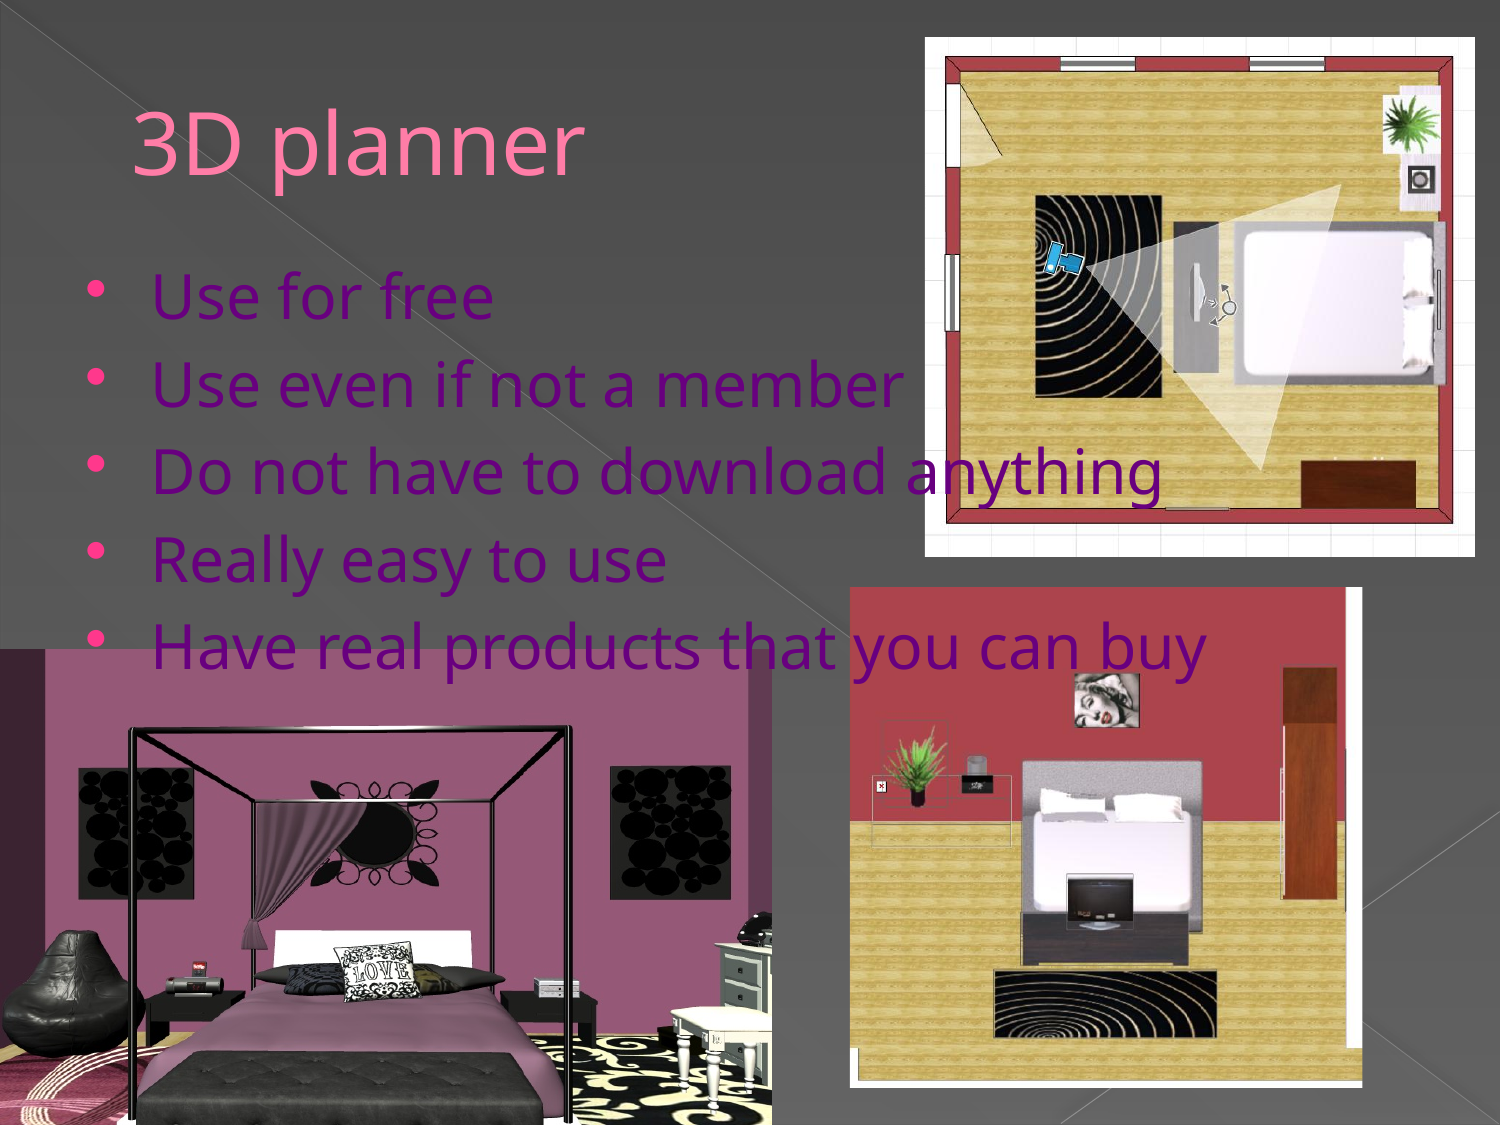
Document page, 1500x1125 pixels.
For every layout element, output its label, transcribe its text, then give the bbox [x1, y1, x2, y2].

picture [0, 649, 772, 1125]
list Use for free Use even if not a member Do not have to download anything Really easy to use Have real products that you can buy [62, 249, 1313, 825]
picture [924, 37, 1476, 558]
title 3D planner [37, 50, 663, 232]
picture [849, 587, 1363, 1088]
